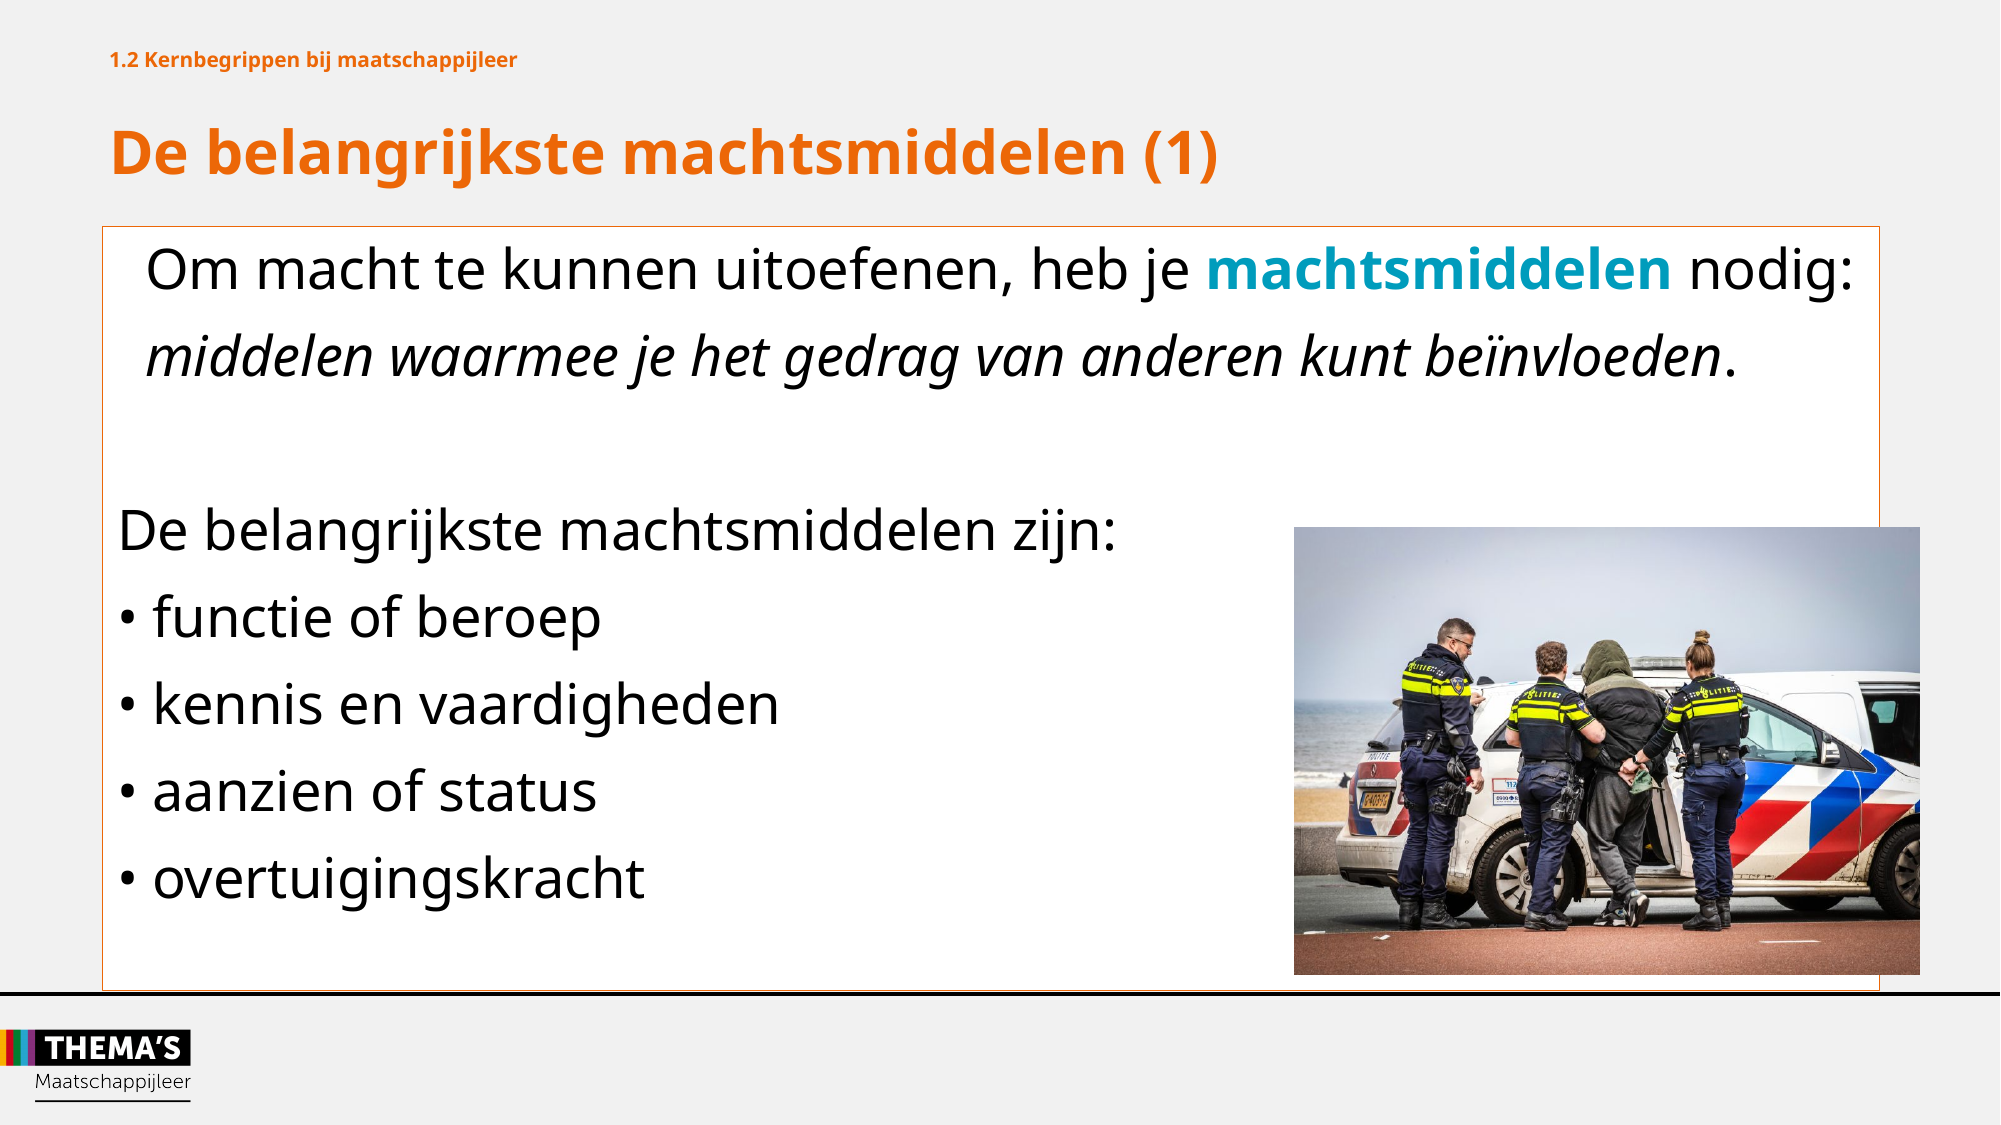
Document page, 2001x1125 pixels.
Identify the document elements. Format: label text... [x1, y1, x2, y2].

picture [1294, 527, 1920, 975]
list De belangrijkste machtsmiddelen (1) [94, 114, 1879, 205]
list 1.2 Kernbegrippen bij maatschappijleer [94, 33, 941, 88]
list Om macht te kunnen uitoefenen, heb je machtsmiddelen nodig: middelen waarmee je het gedrag van anderen kunt beïnvloeden. De belangrijkste machtsmiddelen zijn: • functie of beroep • kennis en vaardigheden • aanzien of status • overtuigingskracht [102, 226, 1880, 991]
picture [0, 993, 203, 1125]
